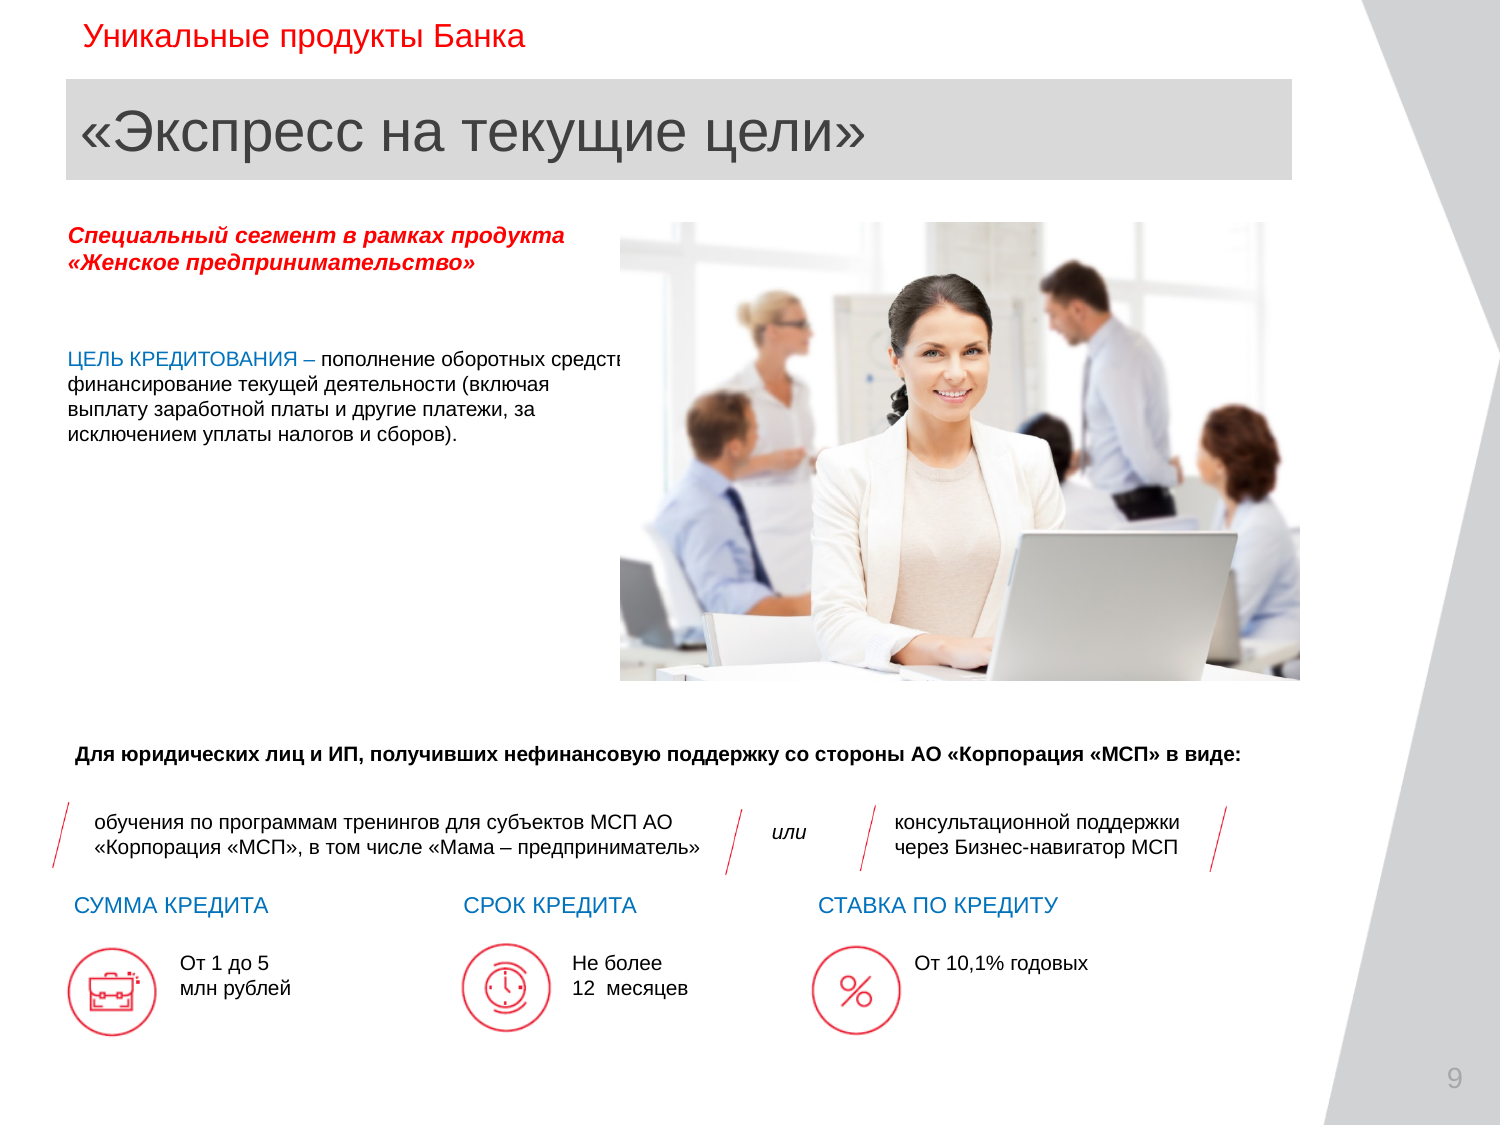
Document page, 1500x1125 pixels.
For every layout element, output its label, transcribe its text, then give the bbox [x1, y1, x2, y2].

text_box СРОК КРЕДИТА [448, 883, 652, 926]
text_box От 1 до 5 млн рублей [165, 942, 307, 1008]
text_box Специальный сегмент в рамках продукта «Женское предпринимательство» [53, 212, 686, 310]
text_box СУММА КРЕДИТА [58, 883, 284, 926]
text_box СТАВКА ПО КРЕДИТУ [803, 883, 1074, 926]
text_box или [757, 811, 822, 851]
text_box Не более 12 месяцев [560, 942, 704, 1008]
text_box Уникальные продукты Банка [67, 7, 541, 62]
picture [0, 0, 1500, 1125]
text_box Для юридических лиц и ИП, получивших нефинансовую поддержку со стороны АО «Корпорация «МСП» в виде: [60, 733, 1257, 798]
table_header «Экспресс на текущие цели» [66, 79, 1292, 180]
text_box консультационной поддержки через Бизнес-навигатор МСП [885, 801, 1188, 867]
slide_number 9 [1128, 1046, 1478, 1107]
text_box ЦЕЛЬ КРЕДИТОВАНИЯ – пополнение оборотных средств, финансирование текущей деятельности (включая выплату заработной платы и другие платежи, за исключением уплаты налогов и сборов). [53, 338, 614, 453]
text_box обучения по программам тренингов для субъектов МСП АО «Корпорация «МСП», в том числе «Мама – предприниматель» [80, 801, 739, 867]
text_box От 10,1% годовых [911, 942, 1104, 1008]
